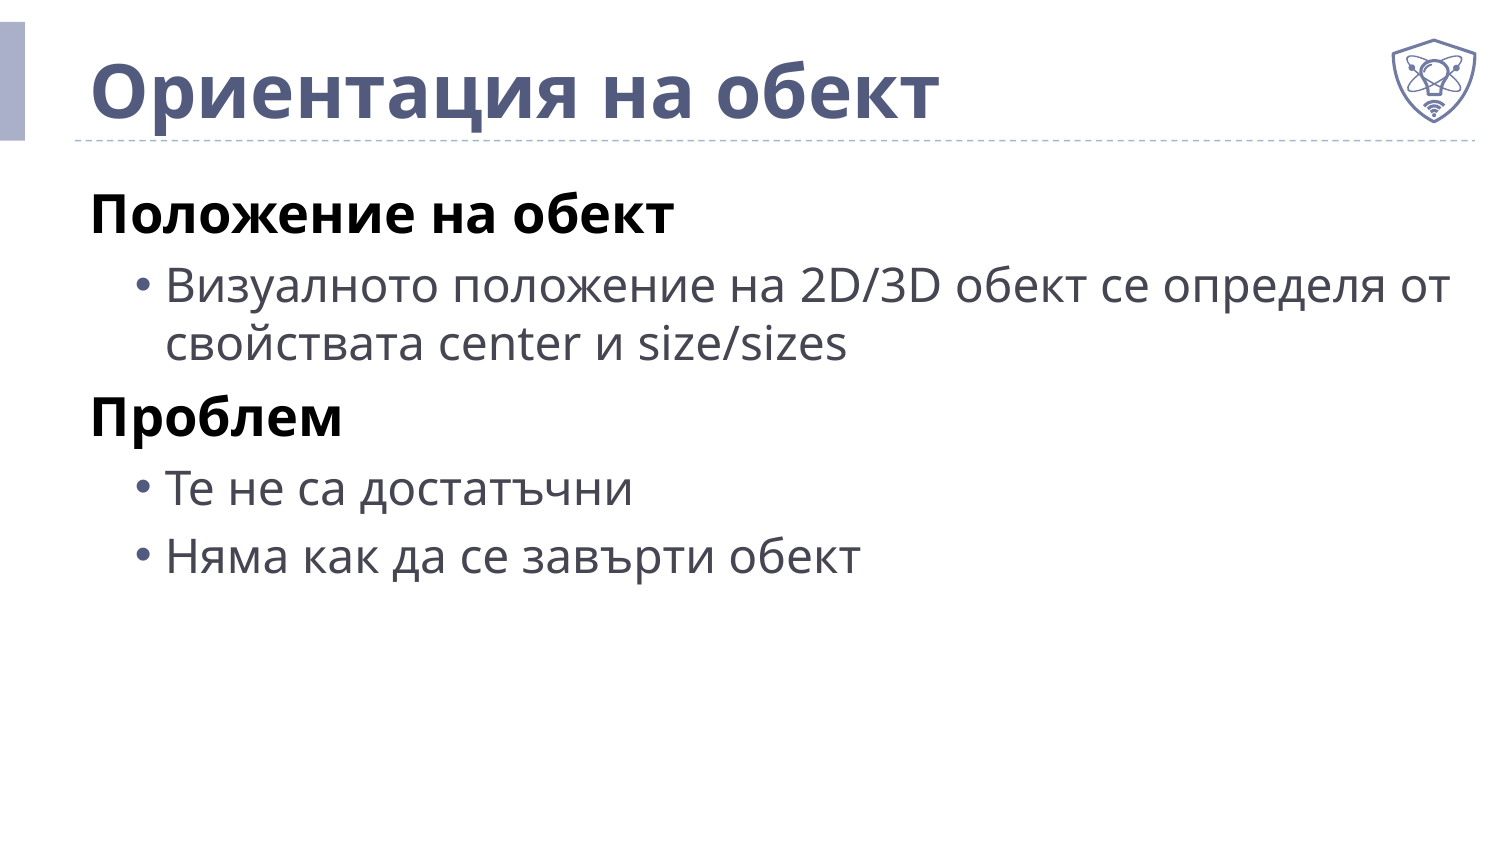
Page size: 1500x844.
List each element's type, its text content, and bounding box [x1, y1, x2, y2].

list Положение на обект Визуалното положение на 2D/3D обект се определя от свойствата center и size/sizes Проблем Те не са достатъчни Няма как да се завърти обект [75, 171, 1475, 835]
title Ориентация на обект [75, 18, 1475, 141]
